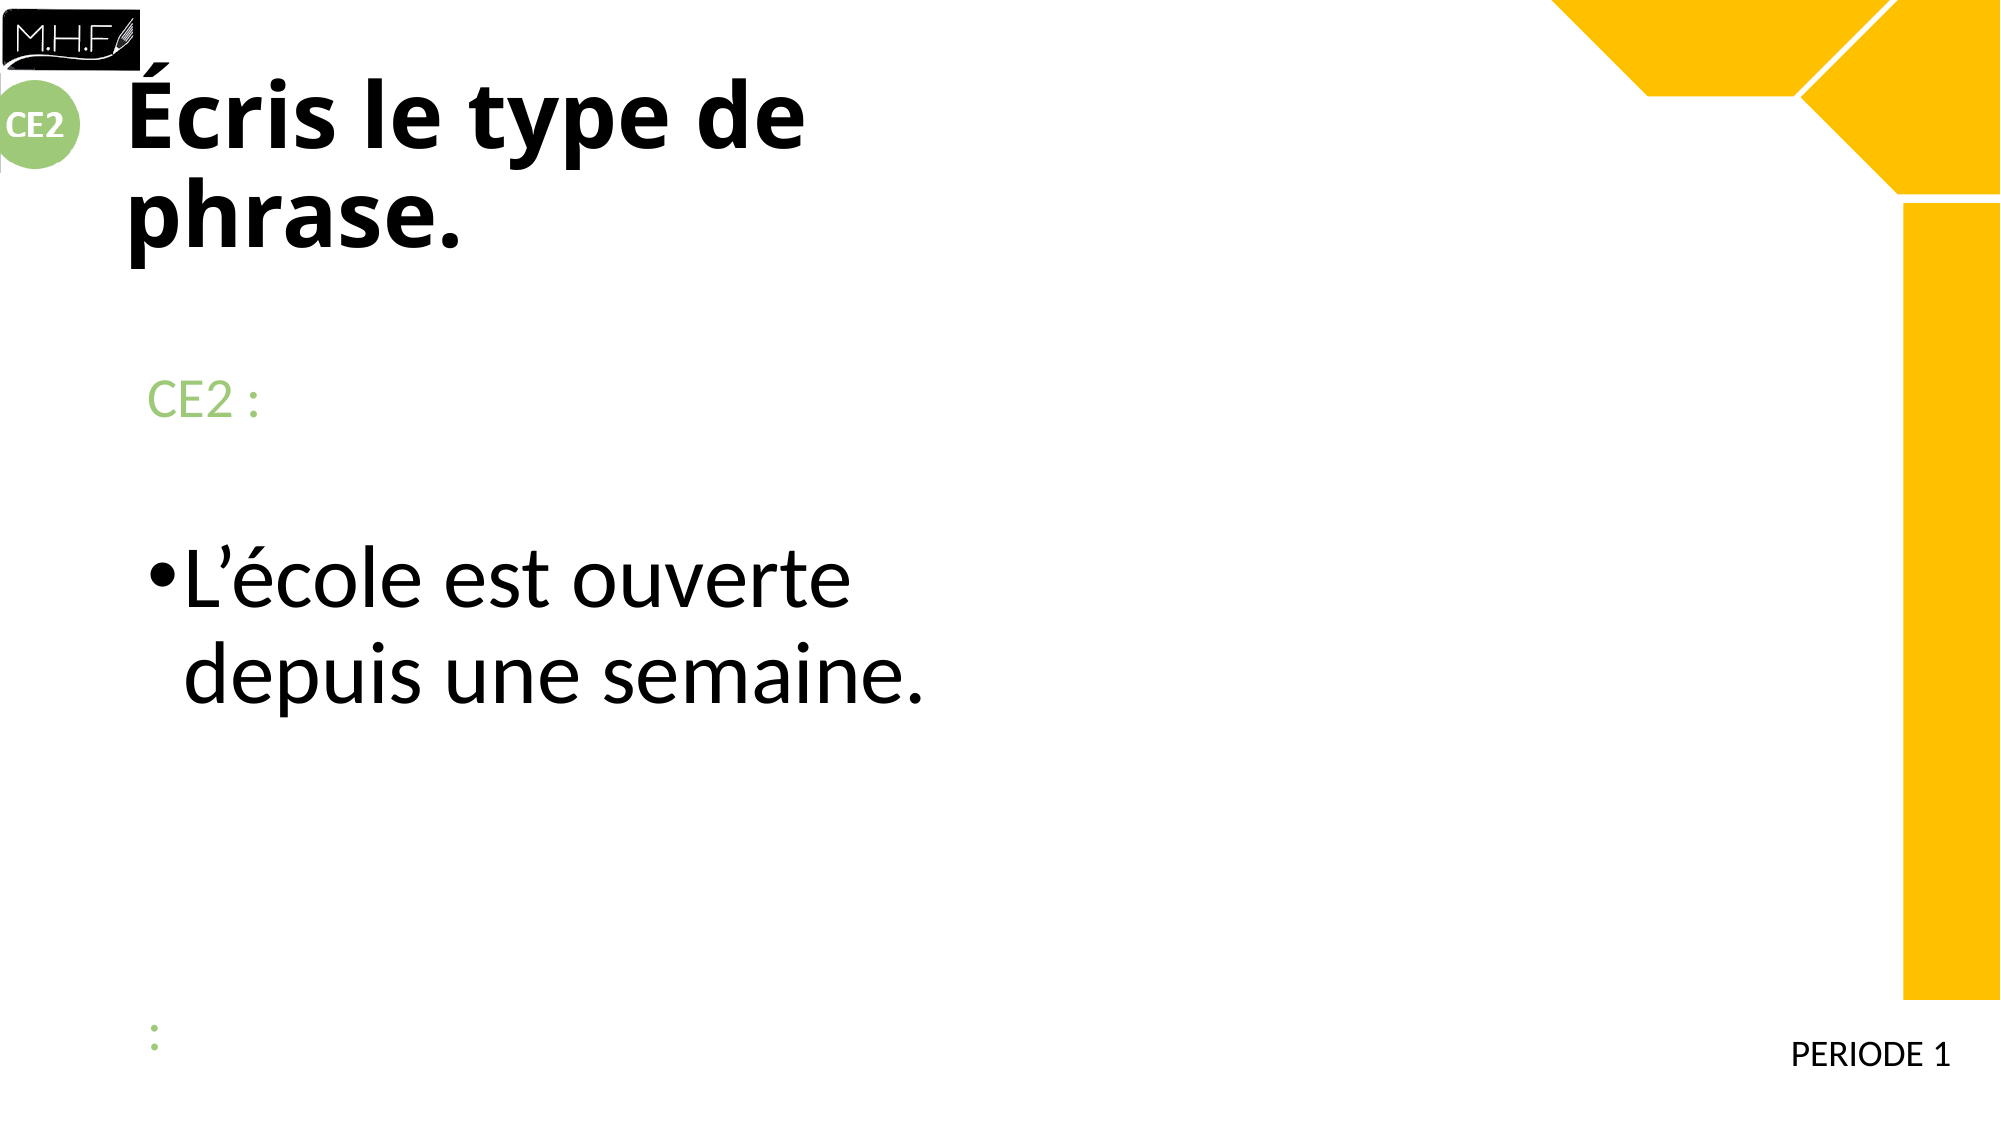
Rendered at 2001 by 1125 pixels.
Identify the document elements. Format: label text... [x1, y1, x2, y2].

text_box [1902, 202, 2000, 1001]
text_box [1799, 0, 2000, 196]
text_box [1549, 0, 1892, 98]
text_box Écris le type de phrase. [109, 59, 971, 277]
picture [0, 7, 140, 173]
text_box CE2 : L’école est ouverte depuis une semaine. : [132, 361, 969, 1075]
text_box PERIODE 1 [1362, 1021, 1967, 1125]
